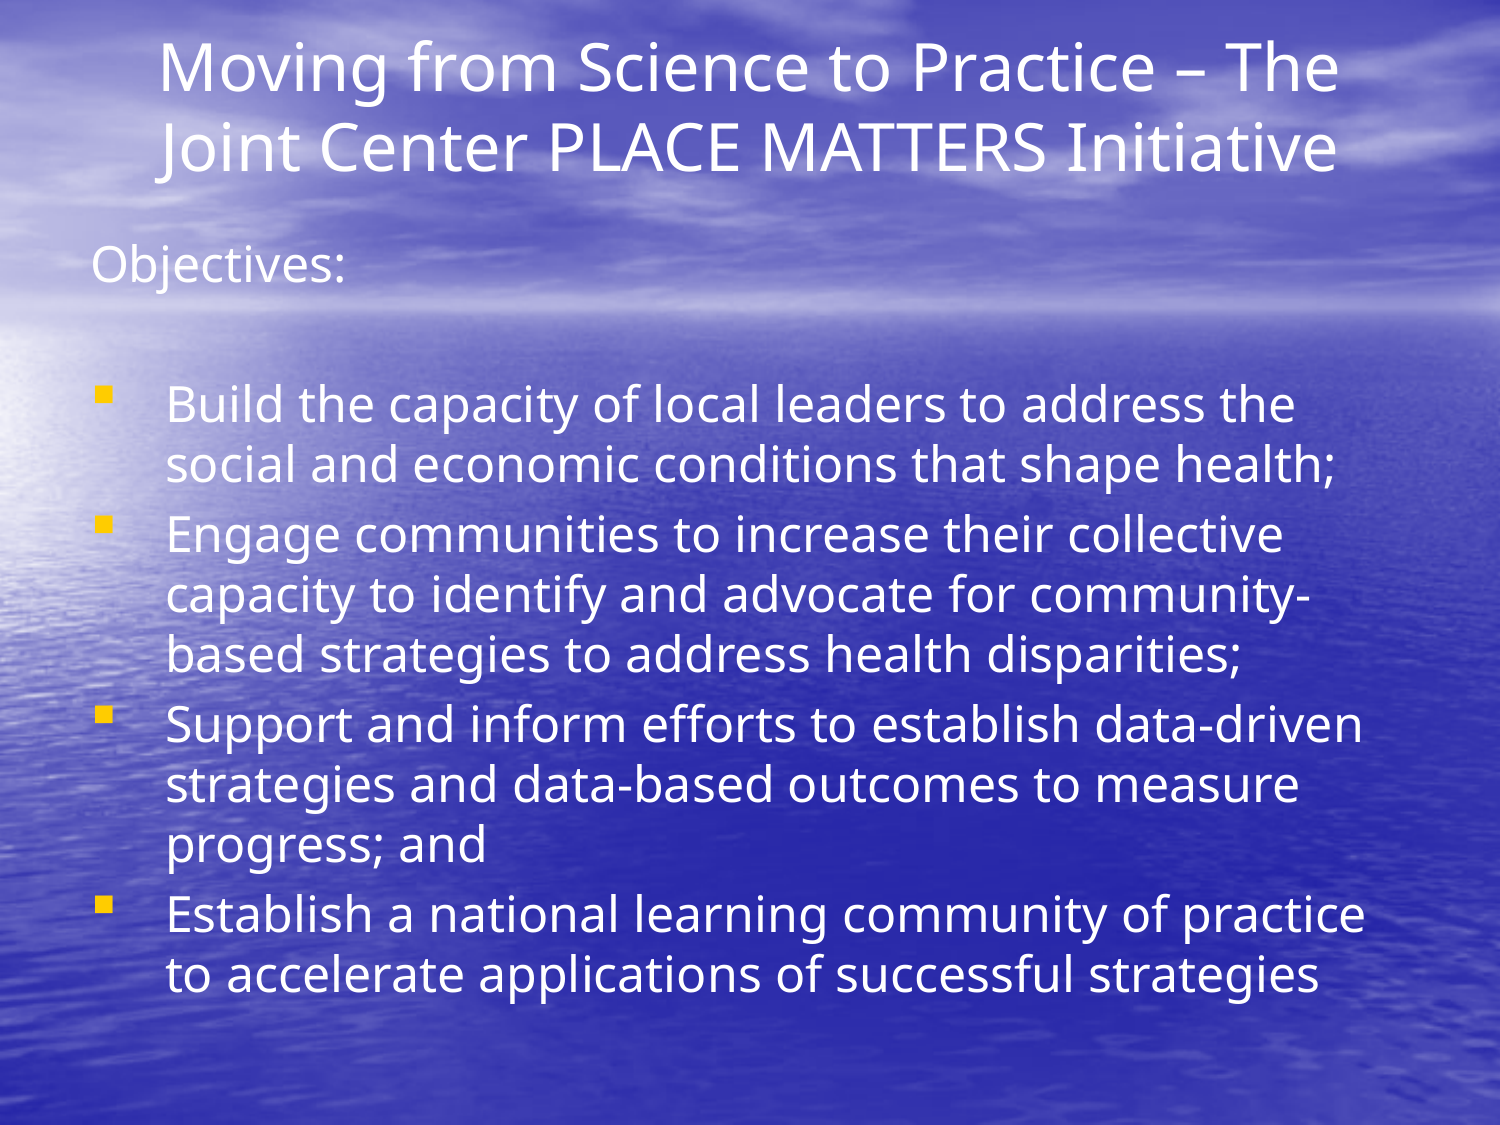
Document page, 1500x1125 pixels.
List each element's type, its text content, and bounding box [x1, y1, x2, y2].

list Objectives: Build the capacity of local leaders to address the social and economic conditions that shape health; Engage communities to increase their collective capacity to identify and advocate for community-based strategies to address health disparities; Support and inform efforts to establish data-driven strategies and data-based outcomes to measure progress; and Establish a national learning community of practice to accelerate applications of successful strategies [74, 224, 1426, 988]
title Moving from Science to Practice – The Joint Center Place Matters Initiative [74, 37, 1426, 213]
